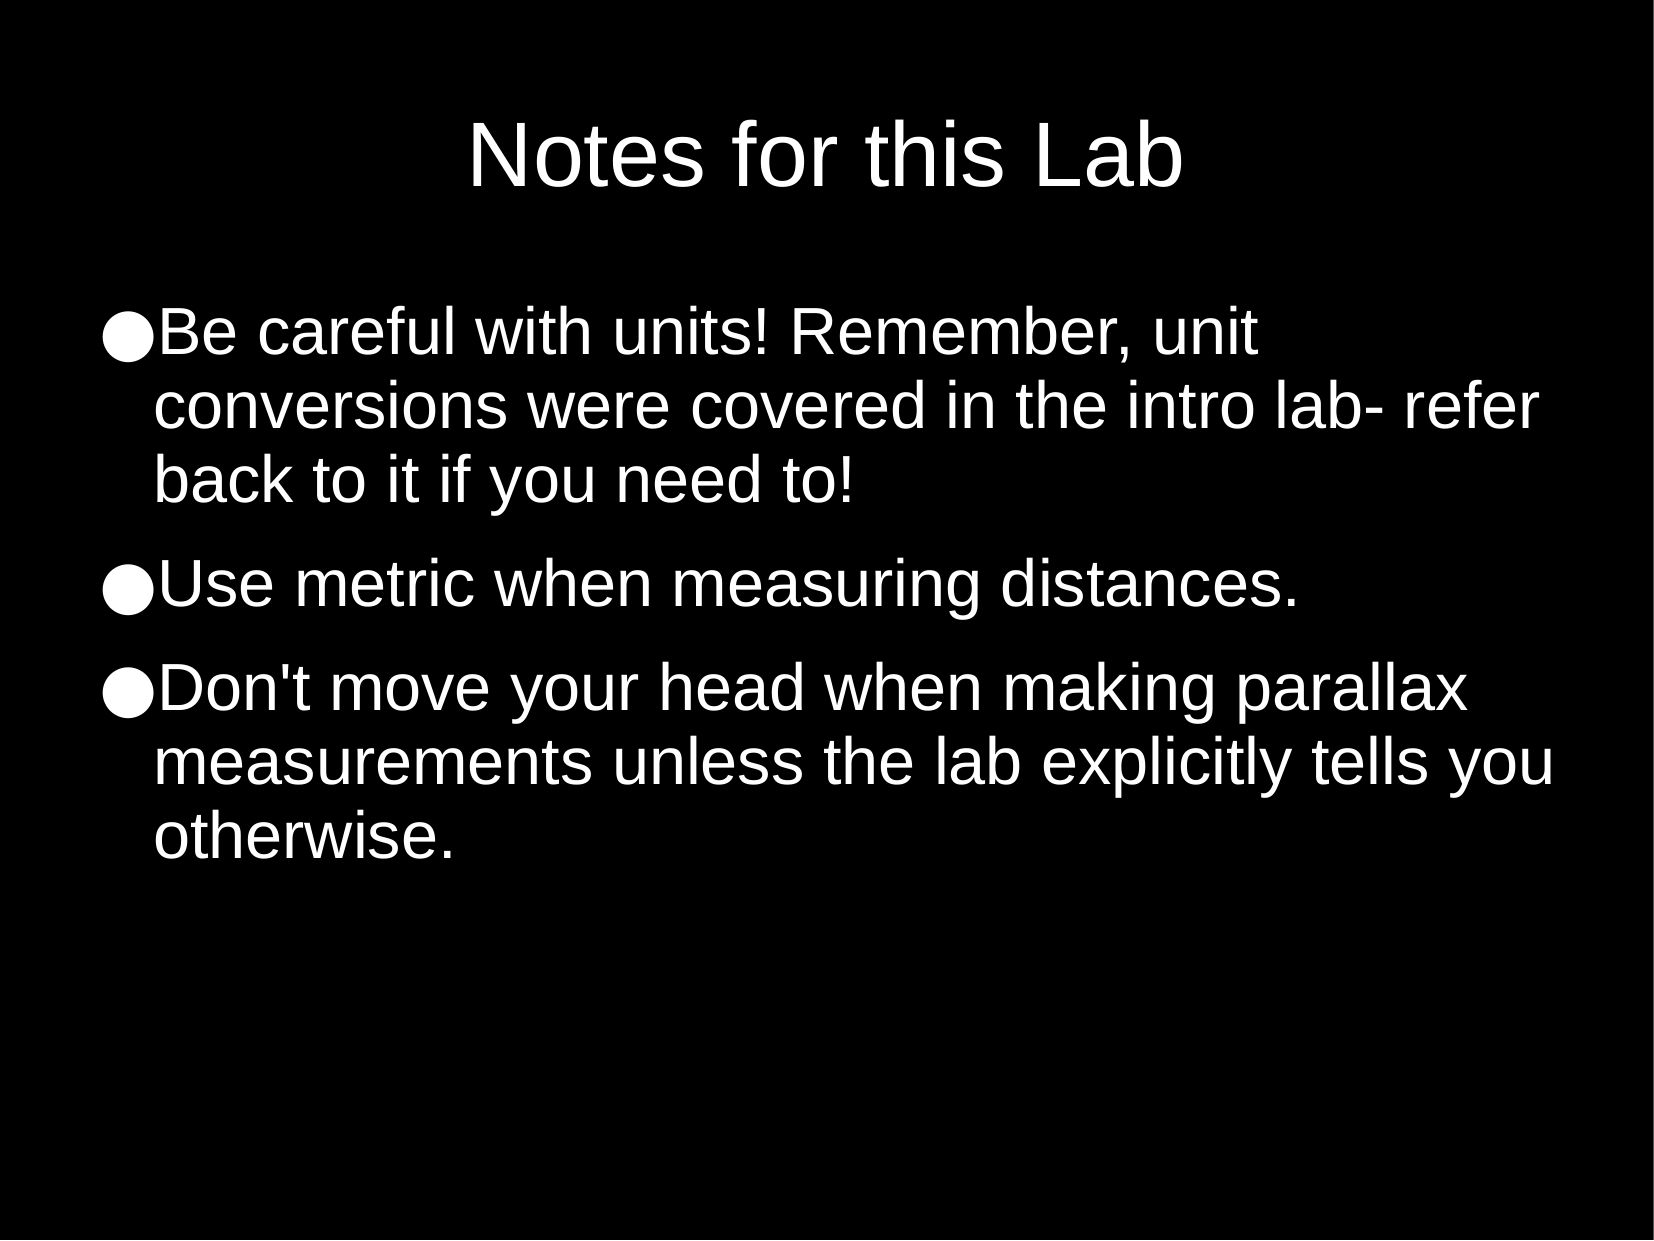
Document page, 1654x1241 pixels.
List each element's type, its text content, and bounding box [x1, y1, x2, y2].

list Be careful with units! Remember, unit conversions were covered in the intro lab- refer back to it if you need to! Use metric when measuring distances. Don't move your head when making parallax measurements unless the lab explicitly tells you otherwise. [82, 290, 1571, 1109]
title Notes for this Lab [82, 49, 1571, 257]
